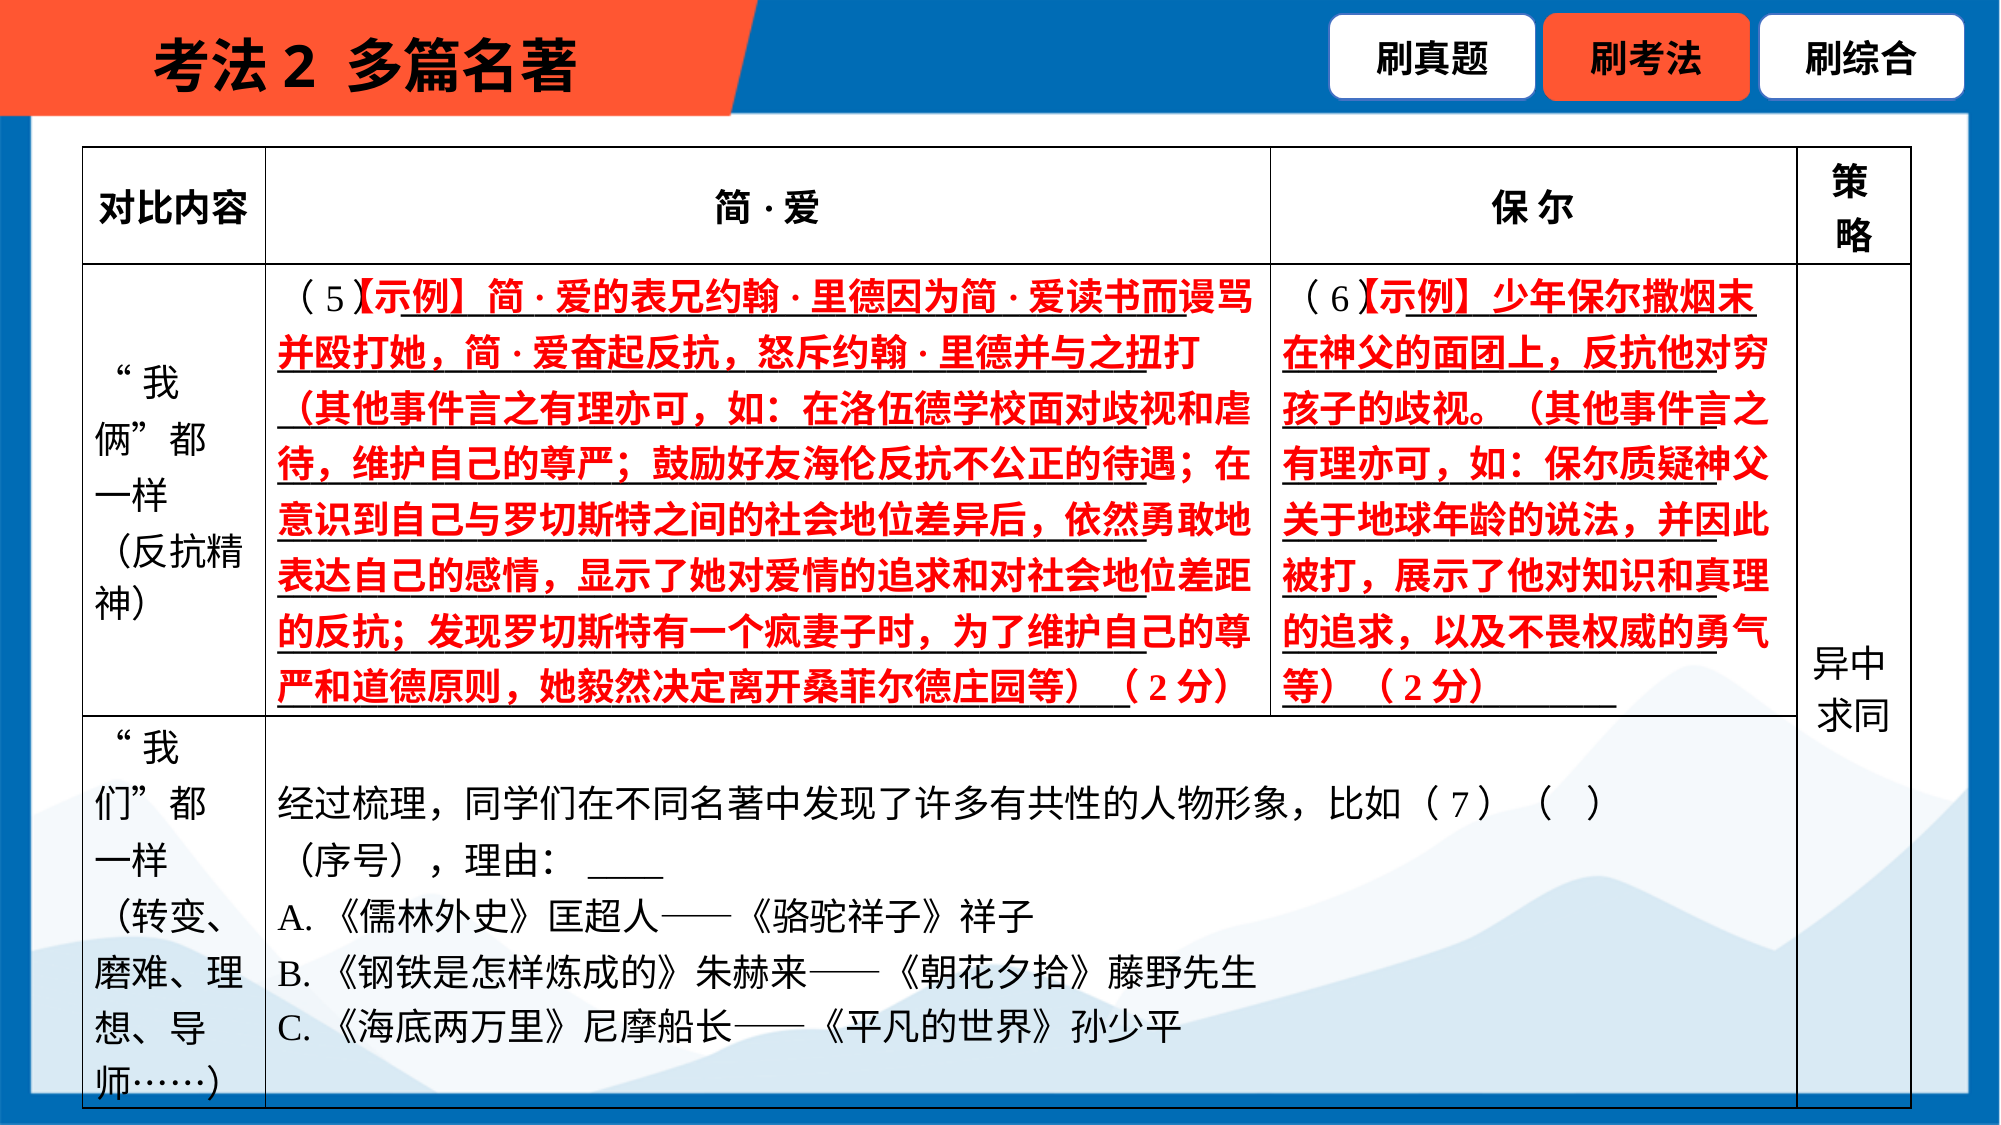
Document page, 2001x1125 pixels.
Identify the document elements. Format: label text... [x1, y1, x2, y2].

table_cell 经过梳理，同学们在不同名著中发现了许多有共性的人物形象，比如（7）（ ） （序号），理由：____ A.《儒林外史》匡超人——《骆驼祥子》祥子 B.《钢铁是怎样炼成的》朱赫来——《朝花夕拾》藤野先生 C.《海底两万里》尼摩船长——《平凡的世界》孙少平 [266, 717, 1796, 1107]
picture [0, 0, 2000, 1125]
table_header 策 略 [1798, 148, 1910, 263]
table_cell 异中 求同 [1798, 265, 1910, 1107]
table_cell “我们”都 一样 （转变、 磨难、理 想、导 师……） [83, 717, 265, 1107]
text_box 【示例】少年保尔撒烟末在神父的面团上，反抗他对穷孩子的歧视。（其他事件言之有理亦可，如：保尔质疑神父关于地球年龄的说法，并因此被打，展示了他对知识和真理的追求，以及不畏权威的勇气等）（2分） [1282, 262, 1788, 705]
table_cell （5）_______________________________________________ ____________________________________________________ ____________________________________________________ ____________________________________________________ ____________________________________________________ ____________________________________________________ ____________________________________________________ ___________________________________________________ [266, 265, 1270, 715]
table_header 保 尔 [1271, 148, 1796, 263]
table_cell （6）_____________________ __________________________ __________________________ __________________________ __________________________ __________________________ __________________________ ____________________ [1271, 265, 1796, 715]
table_header 简·爱 [266, 148, 1270, 263]
table_cell “我俩”都 一样 （反抗精 神） [83, 265, 265, 715]
text_box 【示例】简·爱的表兄约翰·里德因为简·爱读书而谩骂并殴打她，简·爱奋起反抗，怒斥约翰·里德并与之扭打（其他事件言之有理亦可，如：在洛伍德学校面对歧视和虐待，维护自己的尊严；鼓励好友海伦反抗不公正的待遇；在意识到自己与罗切斯特之间的社会地位差异后，依然勇敢地表达自己的感情，显示了她对爱情的追求和对社会地位差距的反抗；发现罗切斯特有一个疯妻子时，为了维护自己的尊严和道德原则，她毅然决定离开桑菲尔德庄园等）（2分） [277, 262, 1262, 705]
table_header 对比内容 [83, 148, 265, 263]
